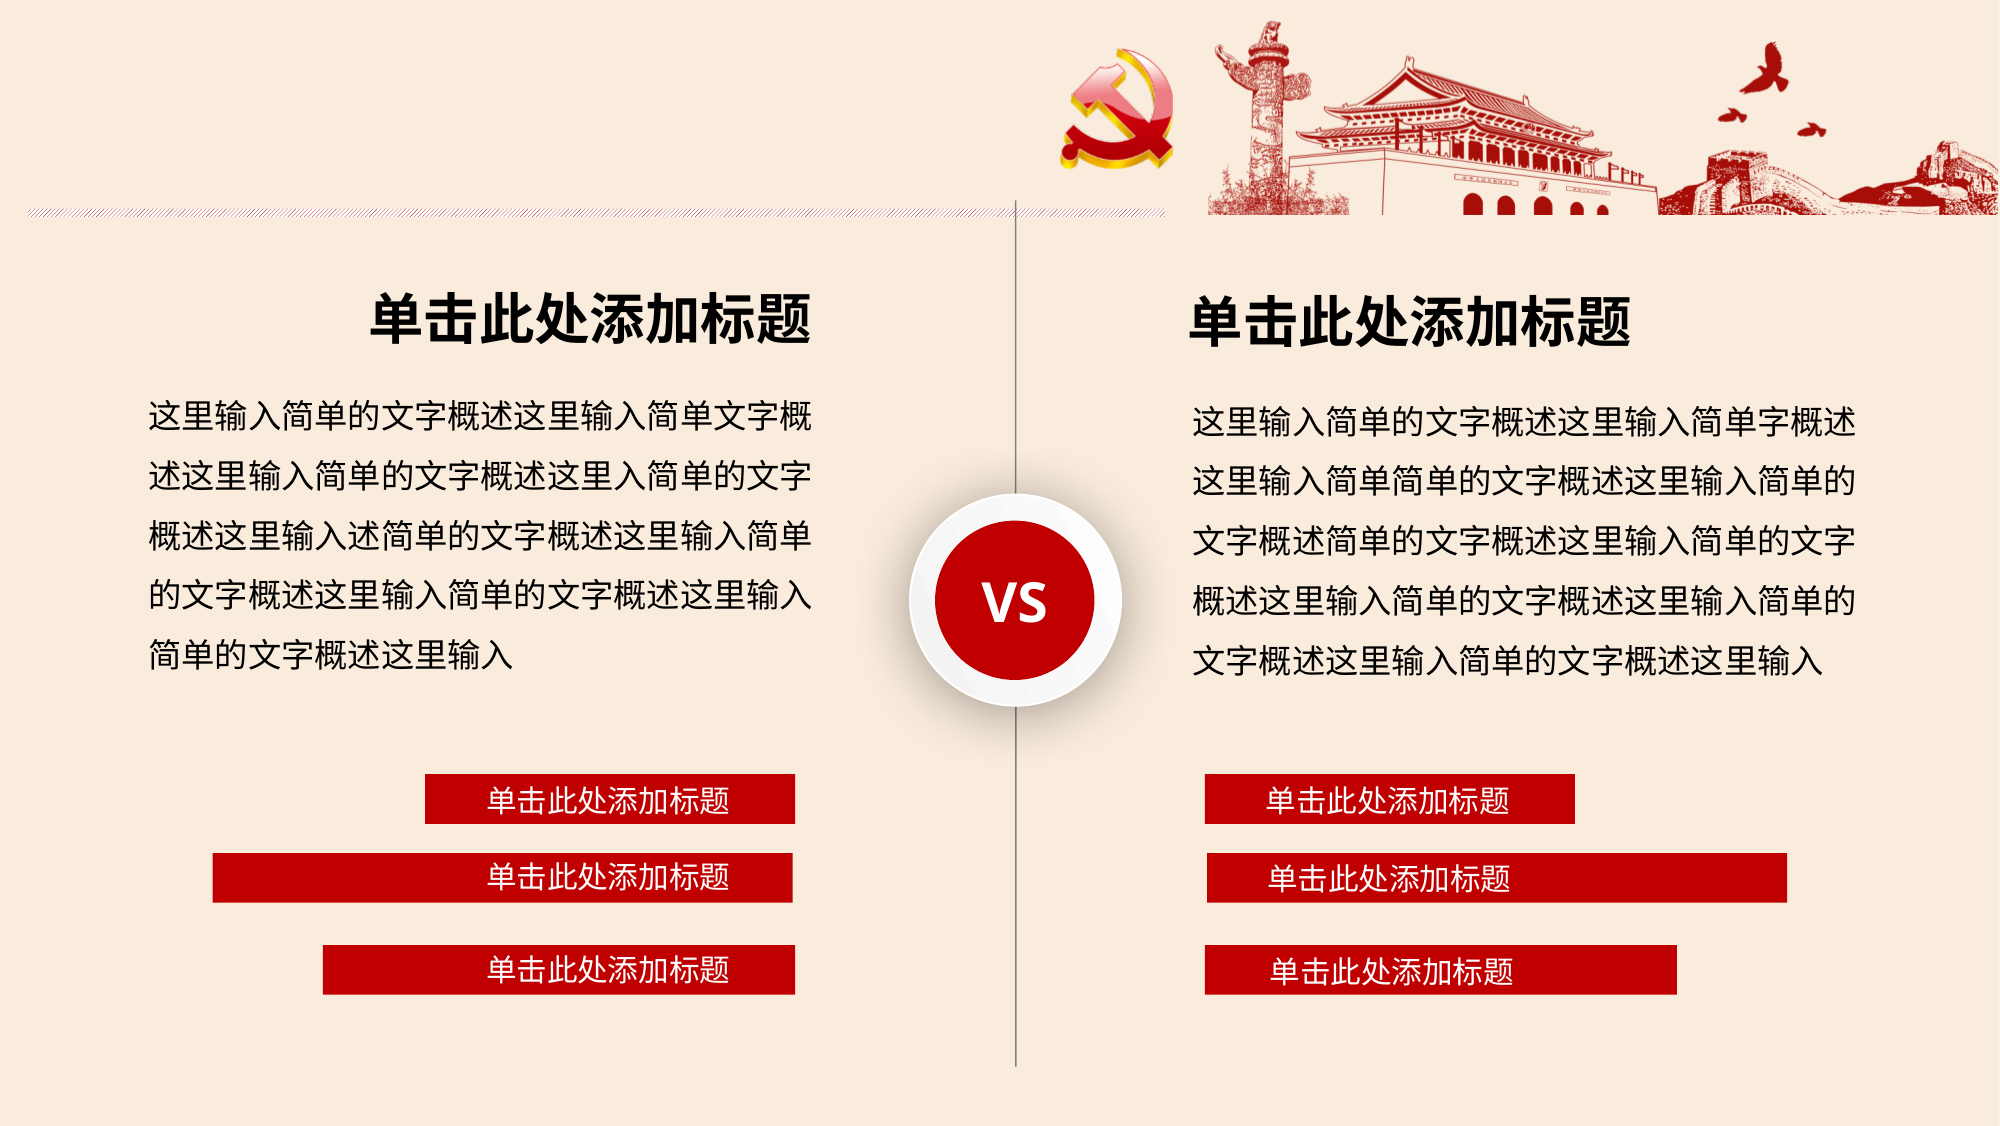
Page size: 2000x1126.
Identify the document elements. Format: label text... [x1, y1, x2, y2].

text_box [746, 774, 796, 824]
text_box 这里输入简单的文字概述这里输入简单字概述这里输入简单简单的文字概述这里输入简单的文字概述简单的文字概述这里输入简单的文字概述这里输入简单的文字概述这里输入简单的文字概述这里输入简单的文字概述这里输入 [1177, 373, 1898, 688]
text_box [1527, 853, 1788, 903]
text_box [909, 494, 1122, 706]
text_box [746, 853, 793, 903]
text_box [212, 853, 471, 903]
text_box [1204, 945, 1677, 995]
text_box [425, 774, 471, 824]
text_box [1525, 774, 1575, 824]
text_box 单击此处添加标题 [471, 944, 746, 996]
text_box 单击此处添加标题 [291, 277, 827, 359]
text_box 单击此处添加标题 [1254, 946, 1529, 998]
text_box 单击此处添加标题 [471, 850, 746, 903]
text_box 单击此处添加标题 [471, 774, 746, 826]
text_box [1204, 774, 1250, 824]
text_box 单击此处添加标题 [1250, 774, 1525, 826]
text_box 单击此处添加标题 [1173, 279, 1709, 361]
text_box [322, 945, 471, 995]
picture [0, 0, 2000, 1126]
text_box [746, 945, 796, 995]
text_box 单击此处添加标题 [1252, 852, 1527, 905]
text_box [1207, 853, 1252, 903]
text_box 这里输入简单的文字概述这里输入简单文字概 述这里输入简单的文字概述这里入简单的文字 概述这里输入述简单的文字概述这里输入简单 的文字概述这里输入简单的文字概述这里输入 简单的文字概述这里输入 [133, 367, 843, 682]
